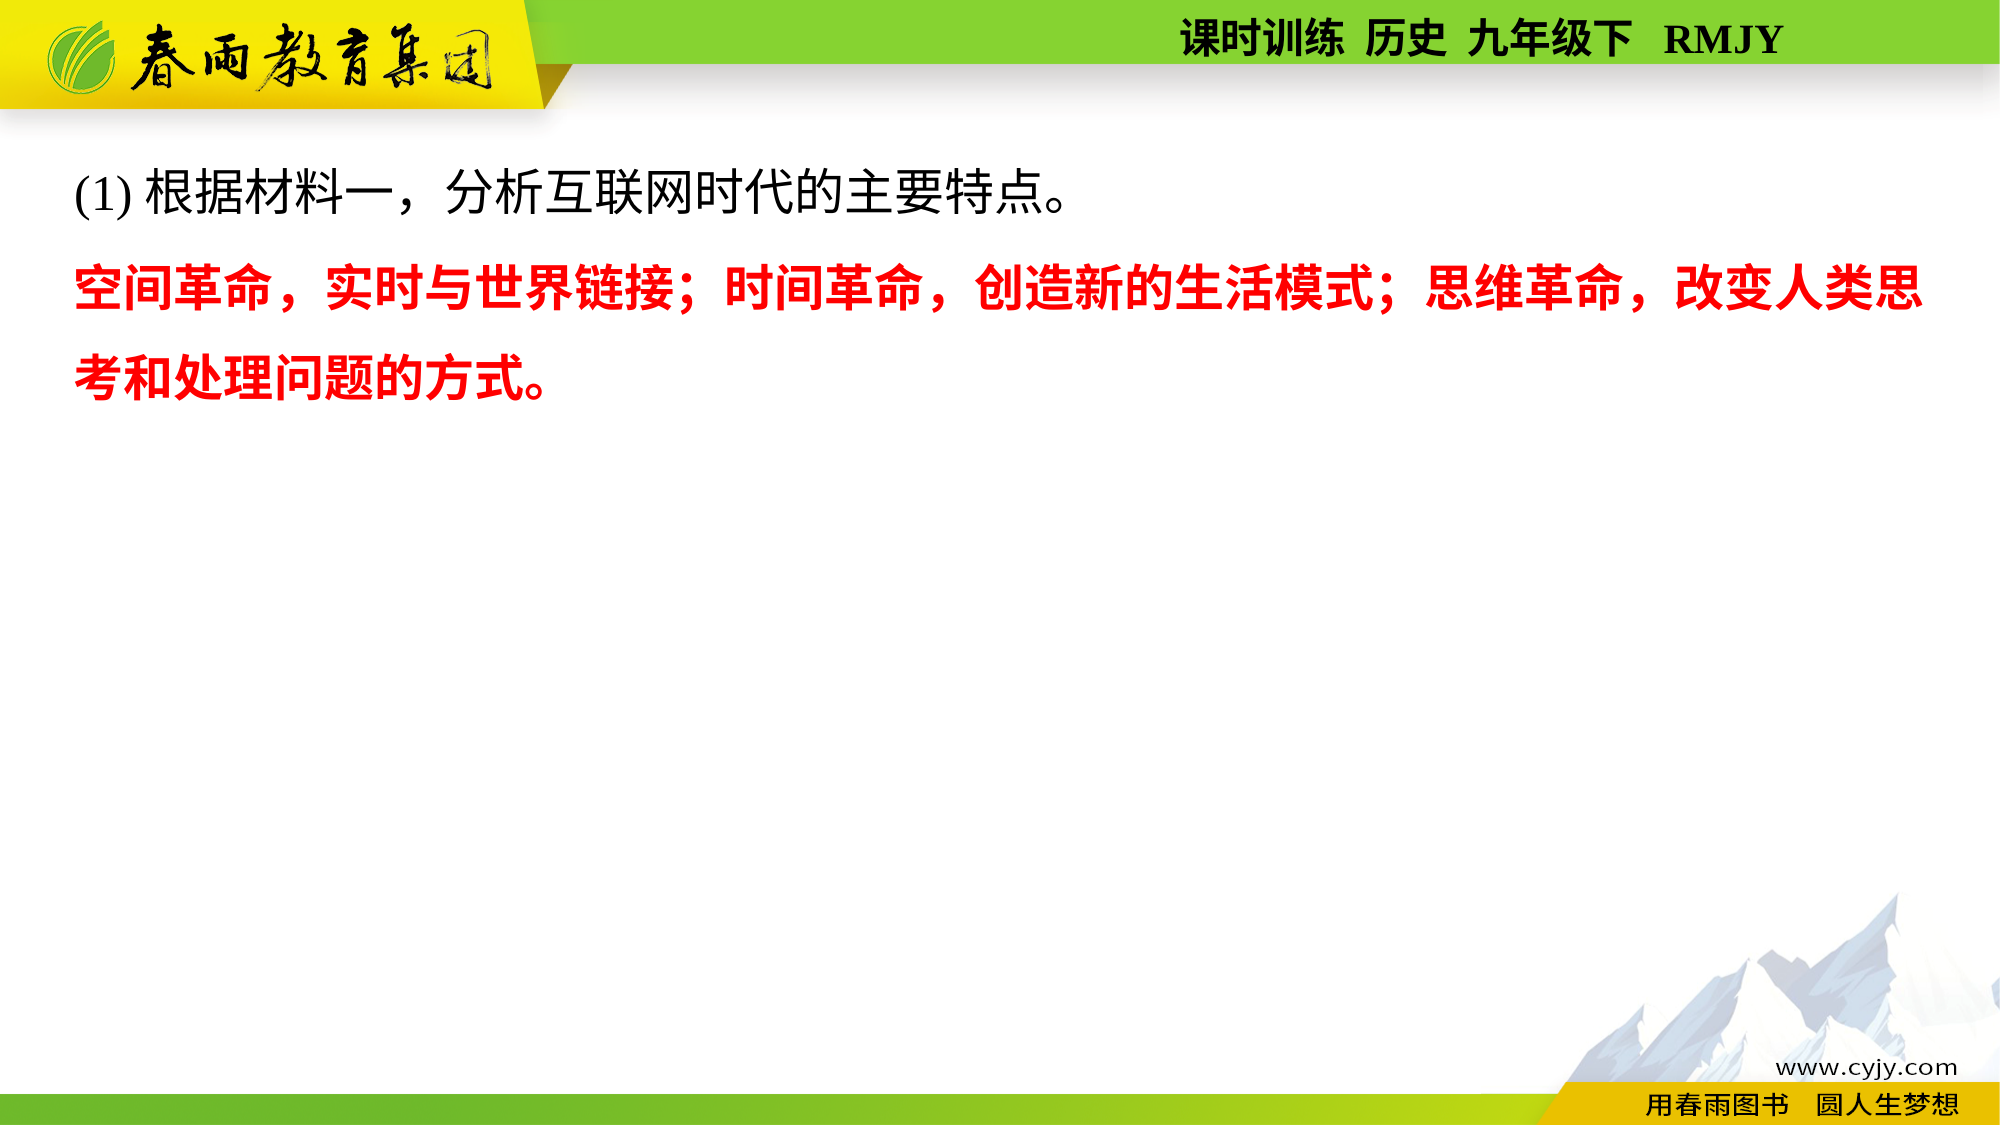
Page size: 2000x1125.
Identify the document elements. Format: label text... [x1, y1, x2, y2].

list (1)根据材料一，分析互联网时代的主要特点。 [59, 122, 1944, 217]
text_box 空间革命，实时与世界链接；时间革命，创造新的生活模式；思维革命，改变人类思考和处理问题的方式。 [59, 219, 1957, 415]
picture [0, 0, 2000, 1125]
